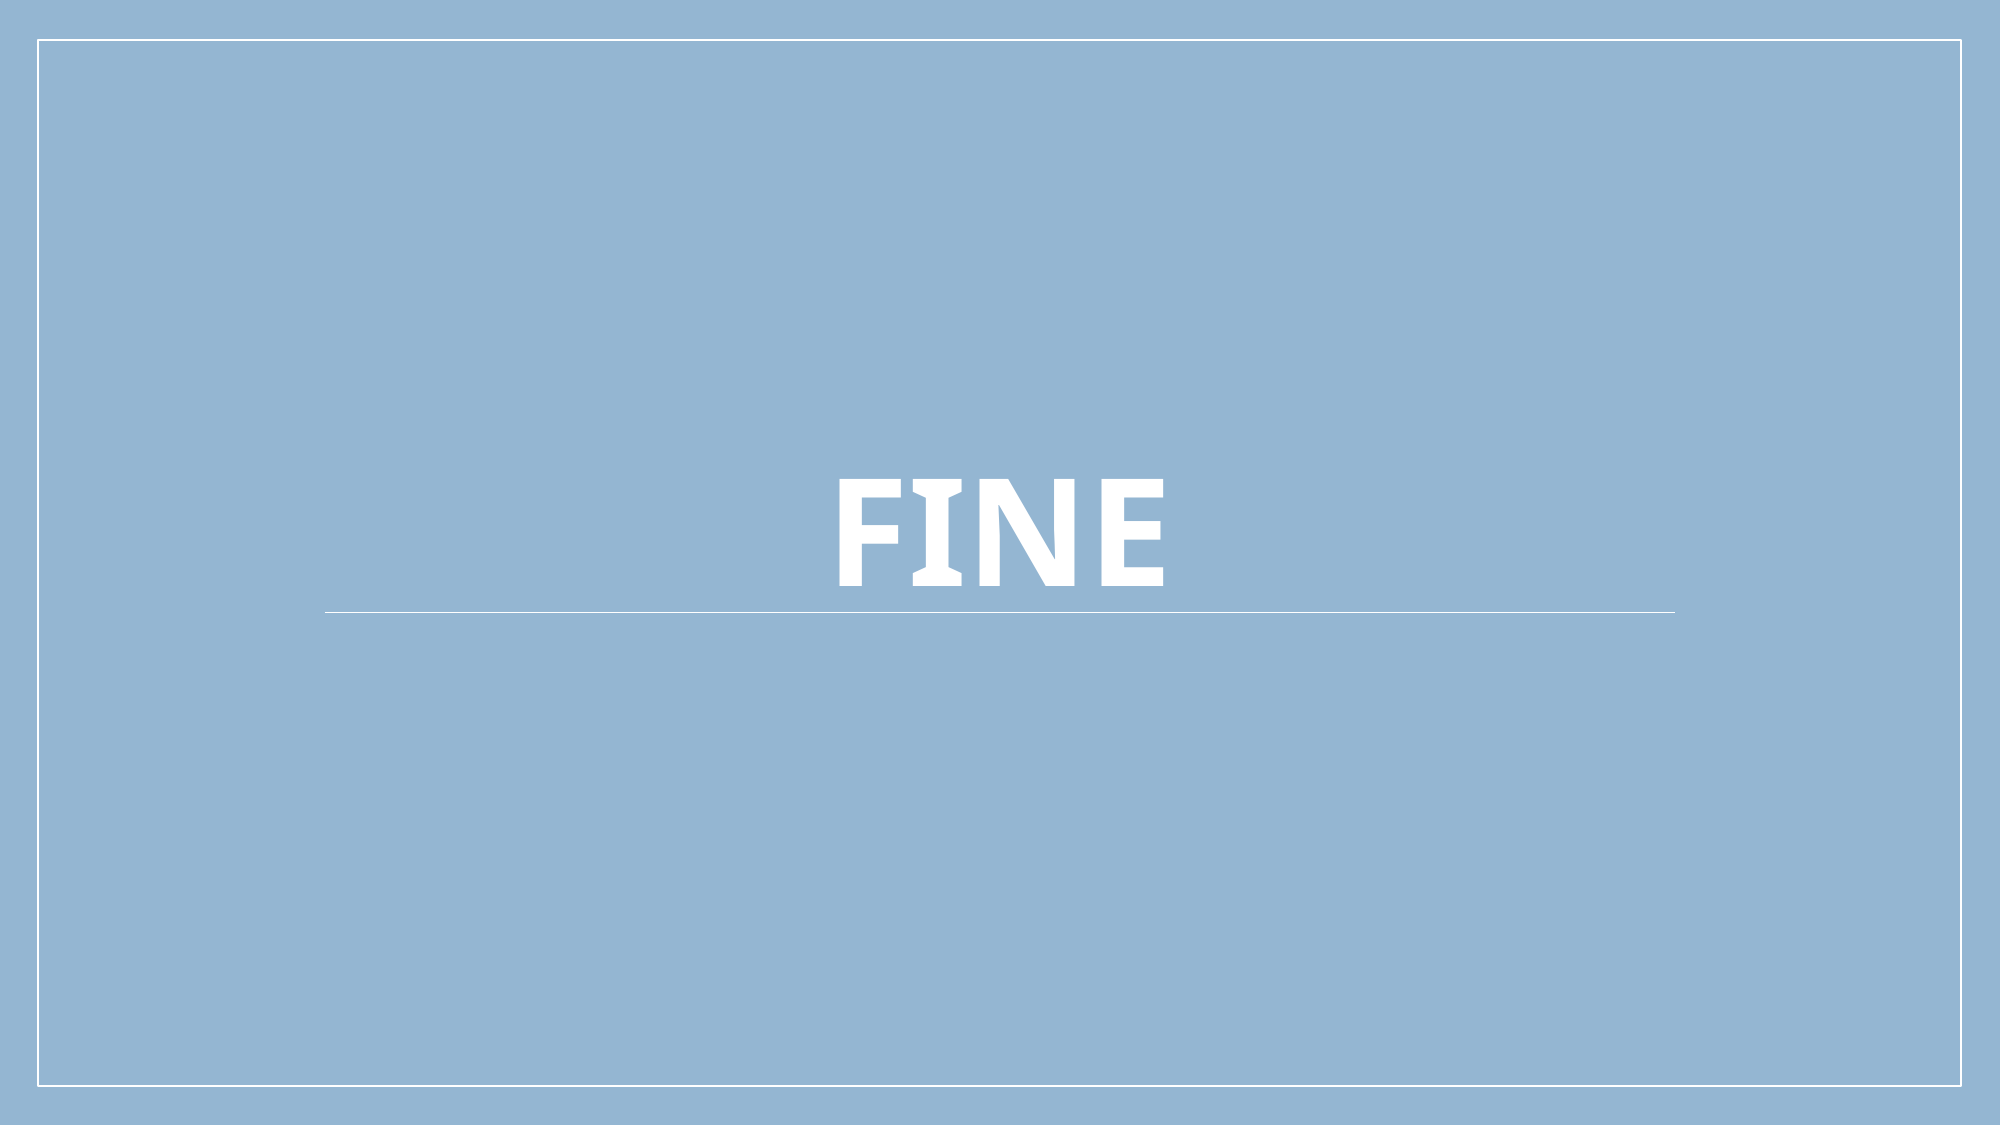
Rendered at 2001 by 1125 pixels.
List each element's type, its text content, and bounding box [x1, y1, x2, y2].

title FINE [182, 144, 1818, 625]
